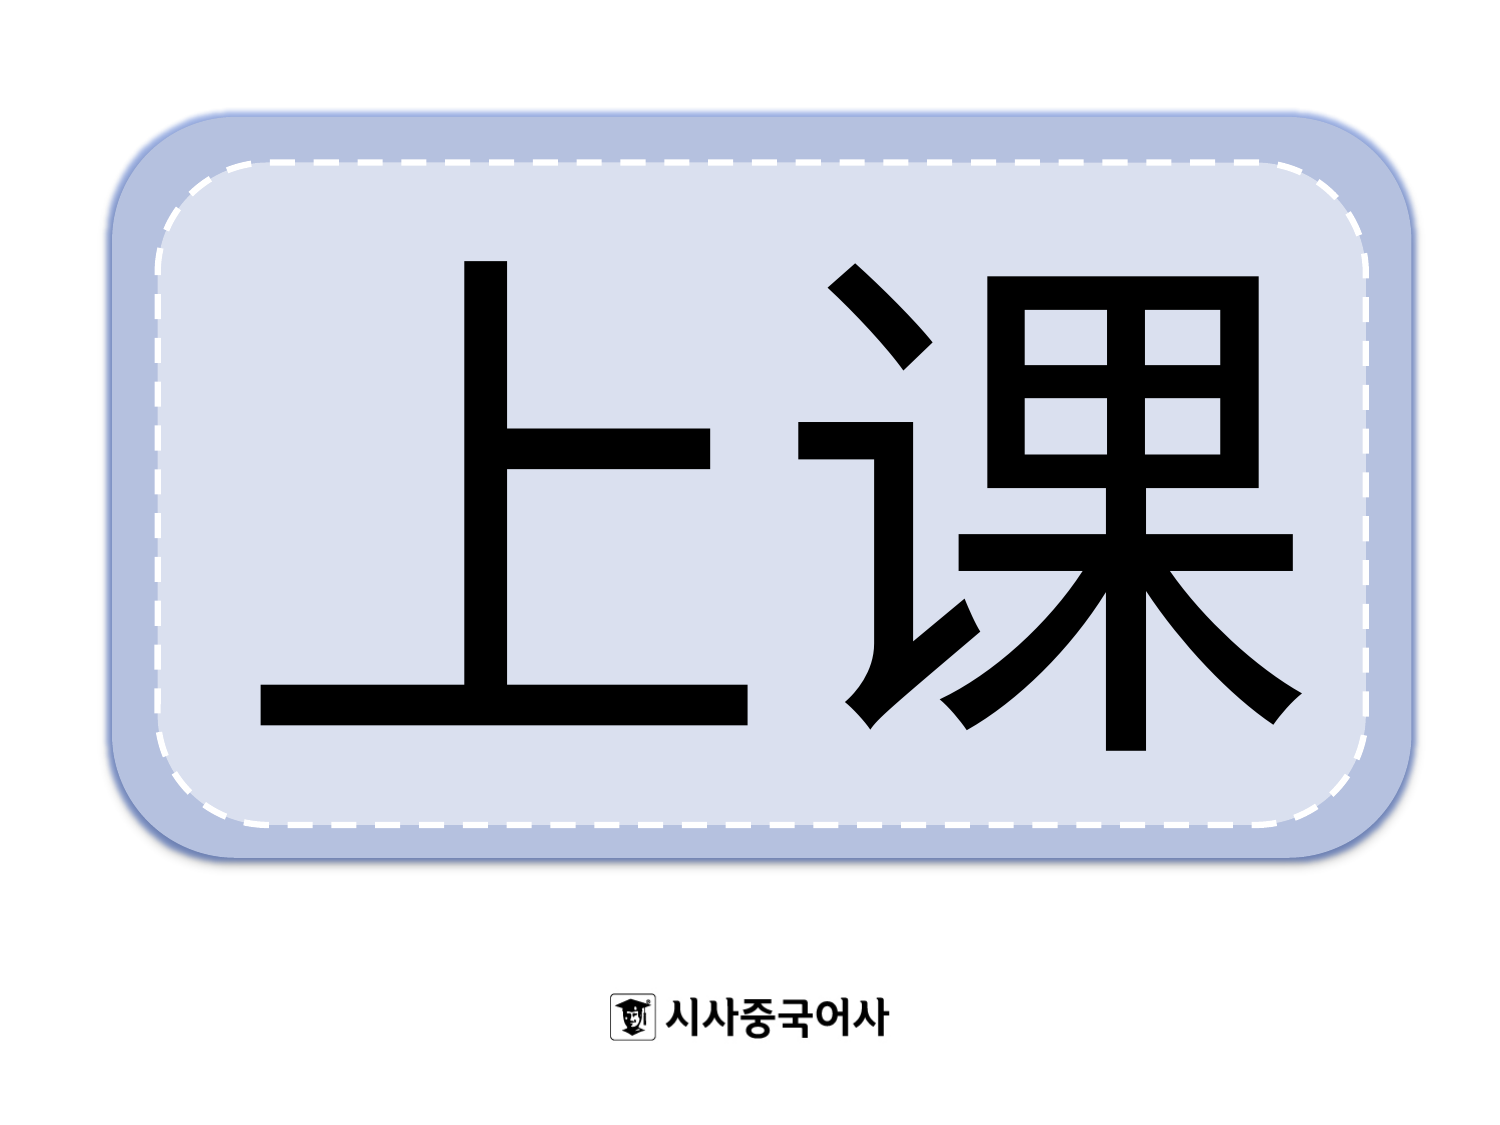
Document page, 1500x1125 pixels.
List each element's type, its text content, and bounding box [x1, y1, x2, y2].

text_box 上课 [171, 160, 1380, 824]
picture [602, 987, 898, 1047]
